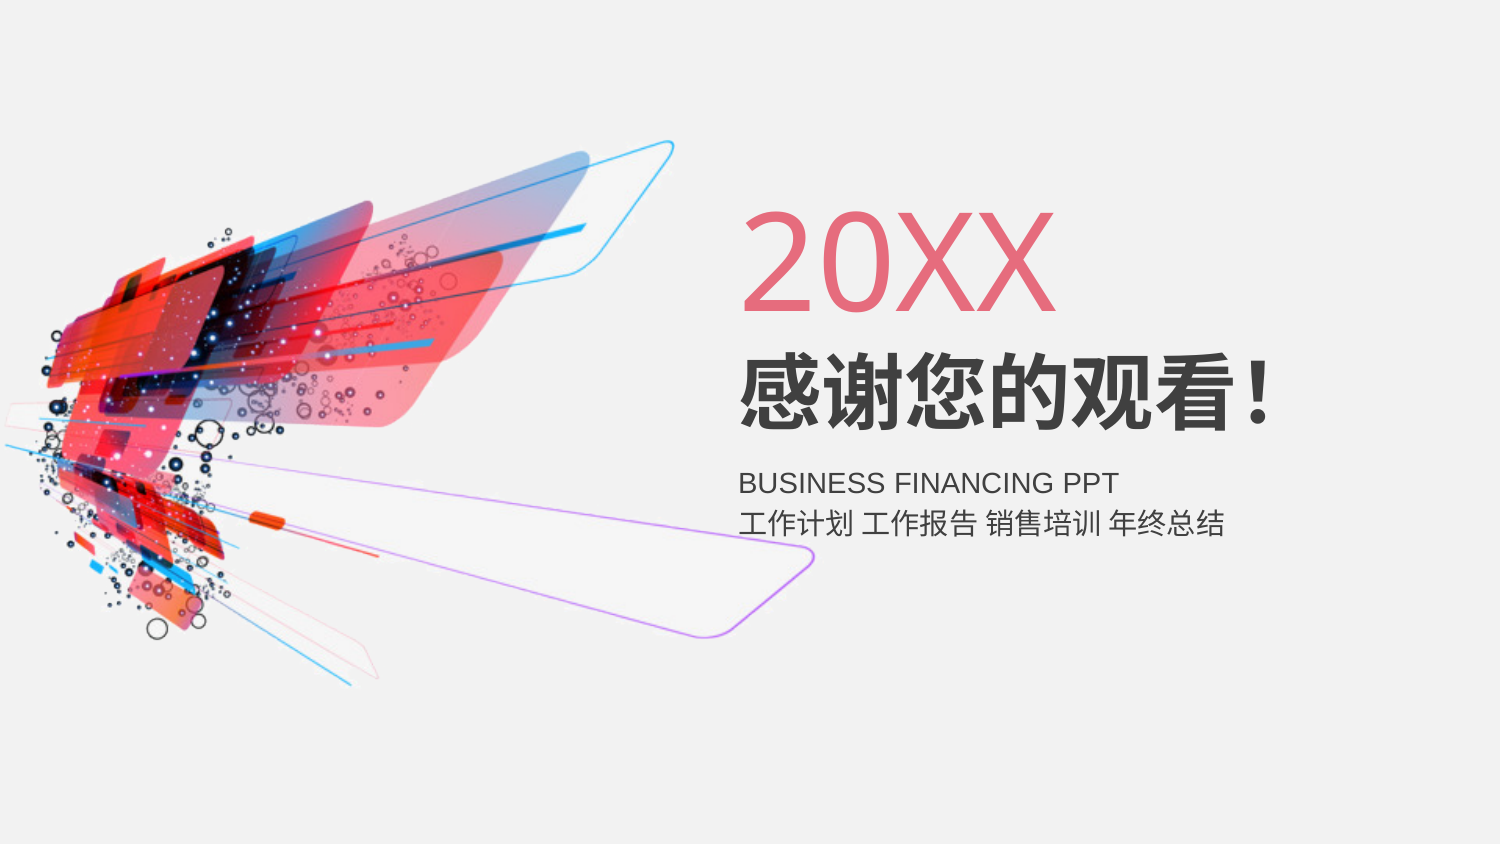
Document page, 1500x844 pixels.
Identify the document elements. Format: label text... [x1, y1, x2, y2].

text_box 感谢您的观看！ [907, 339, 1500, 440]
text_box BUSINESS FINANCING PPT 工作计划 工作报告 销售培训 年终总结 [907, 464, 1453, 541]
text_box 20XX [907, 174, 1176, 340]
picture [0, 0, 904, 844]
